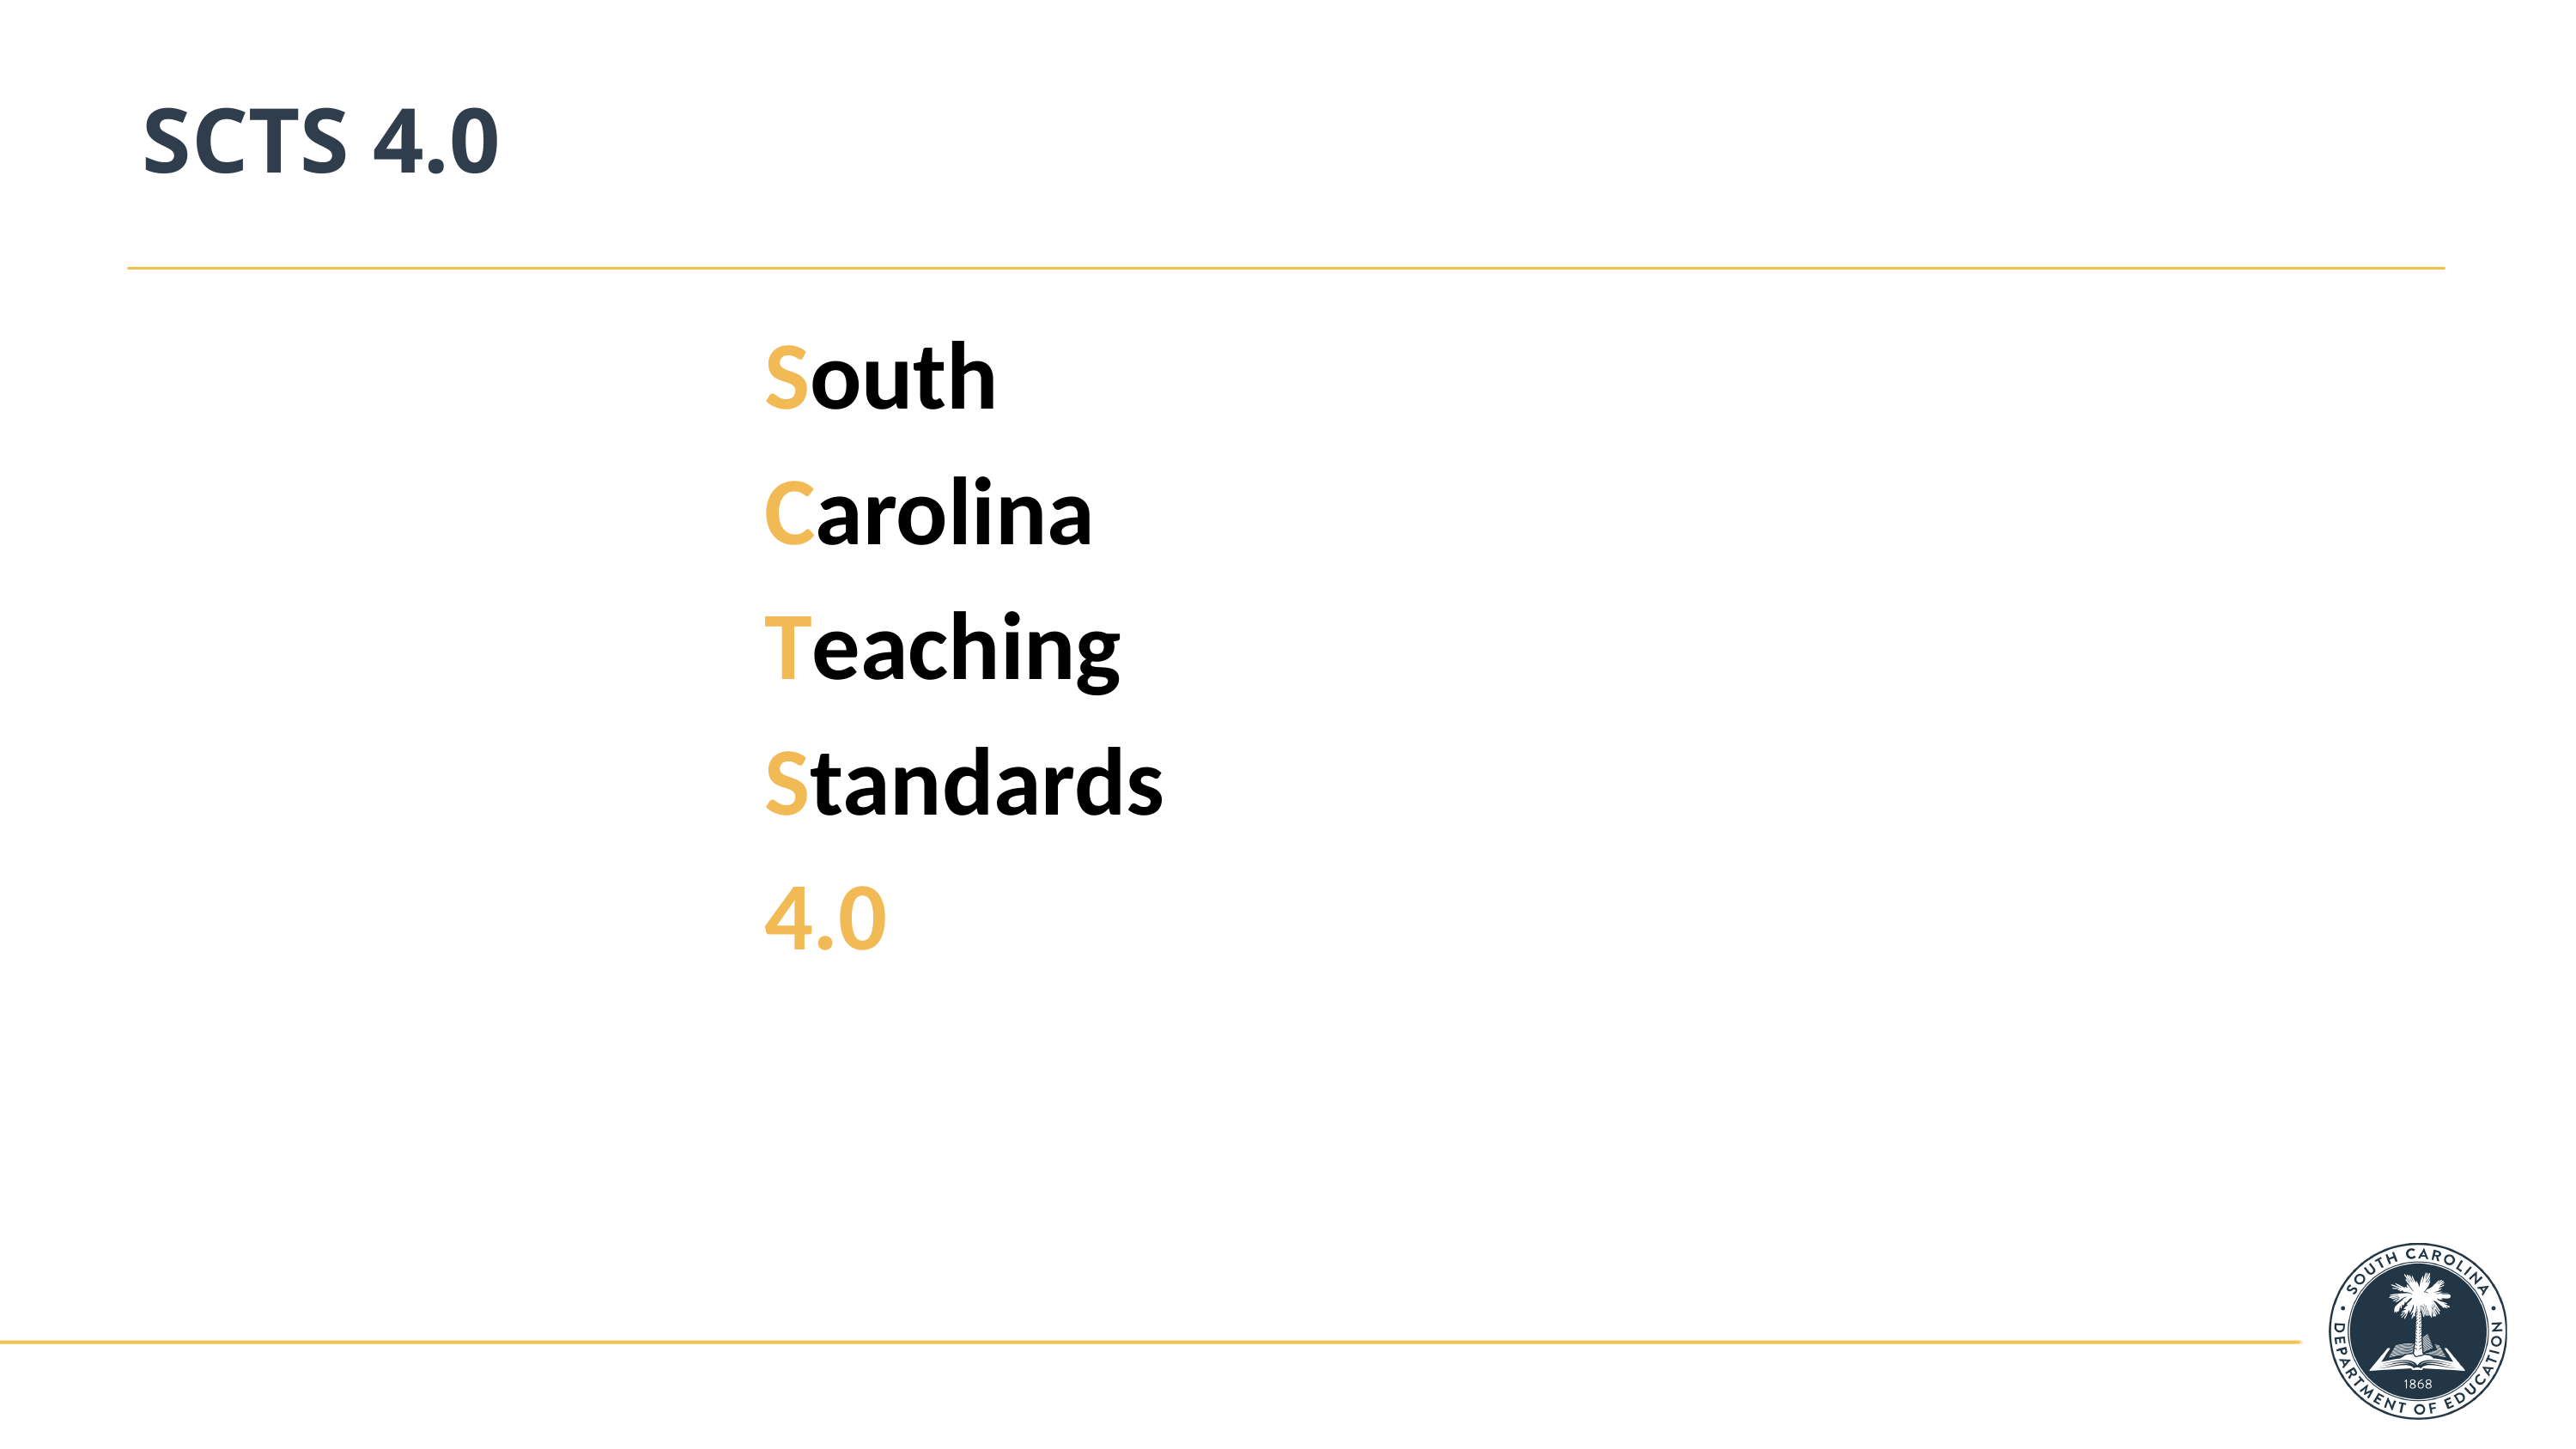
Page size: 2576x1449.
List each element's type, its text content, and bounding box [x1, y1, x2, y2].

list South Carolina Teaching Standards 4.0 [751, 306, 1460, 1149]
title SCTS 4.0 [129, 76, 2447, 232]
picture [2329, 1243, 2507, 1420]
